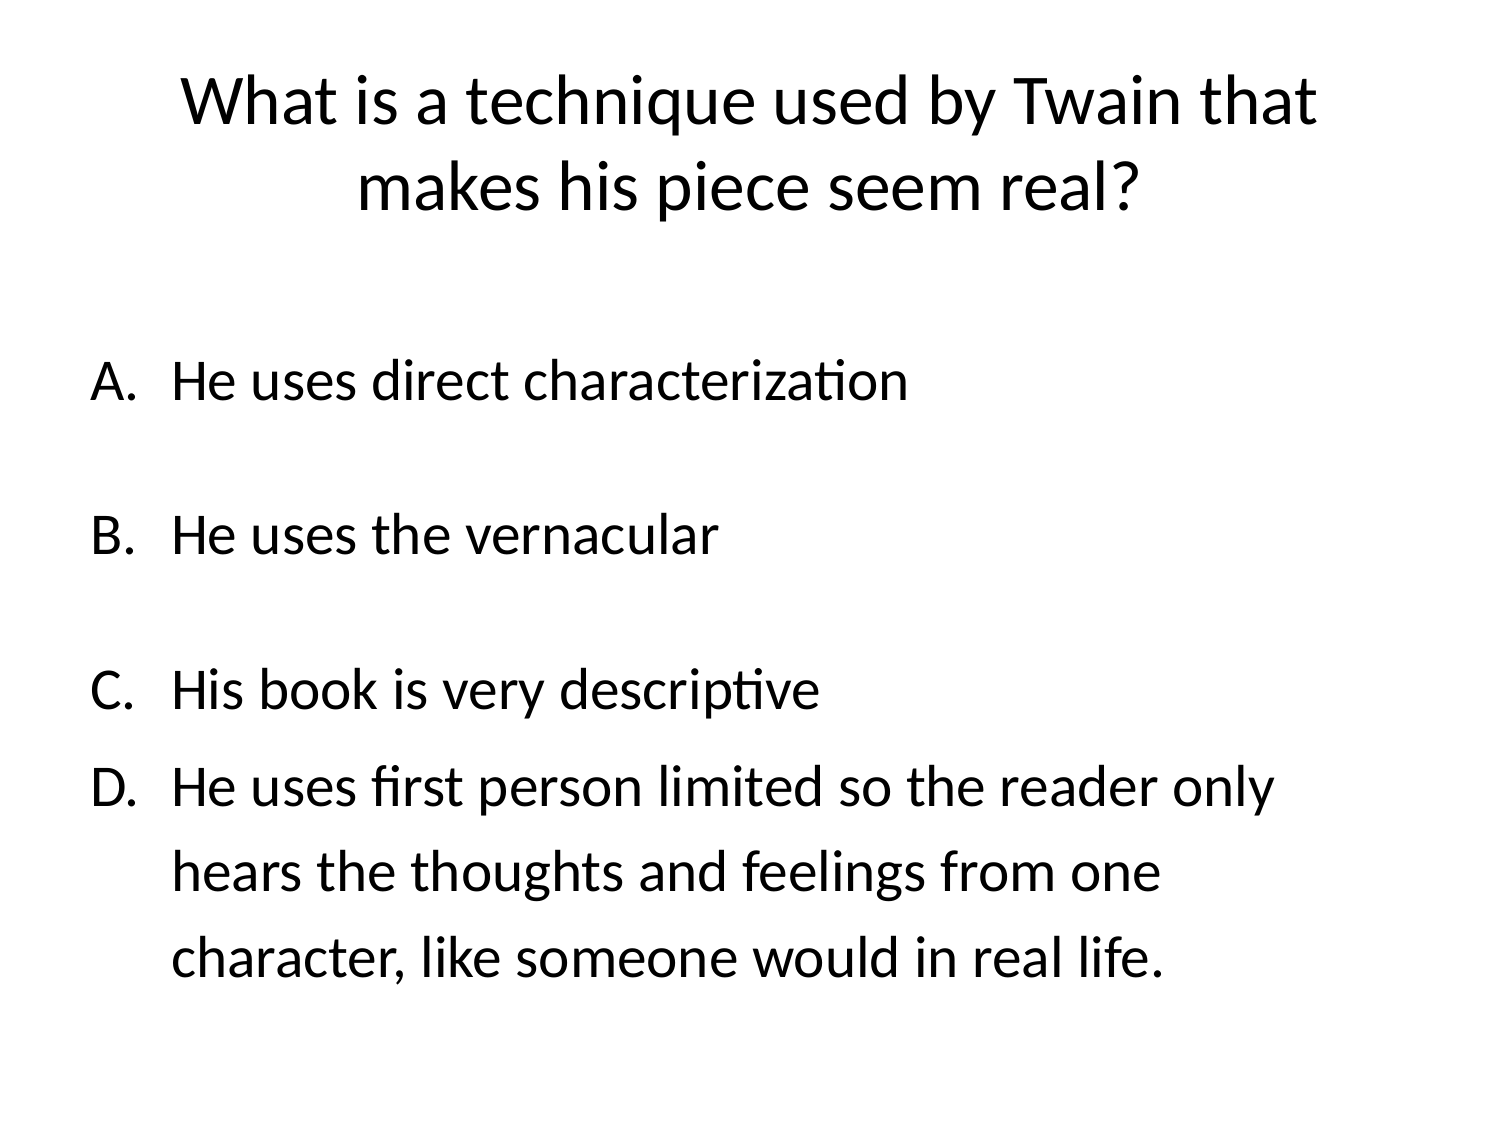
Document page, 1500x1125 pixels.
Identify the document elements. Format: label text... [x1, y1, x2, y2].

list He uses direct characterization He uses the vernacular His book is very descriptive He uses first person limited so the reader only hears the thoughts and feelings from one character, like someone would in real life. [75, 262, 1425, 1005]
title What is a technique used by Twain that makes his piece seem real? [75, 45, 1425, 233]
